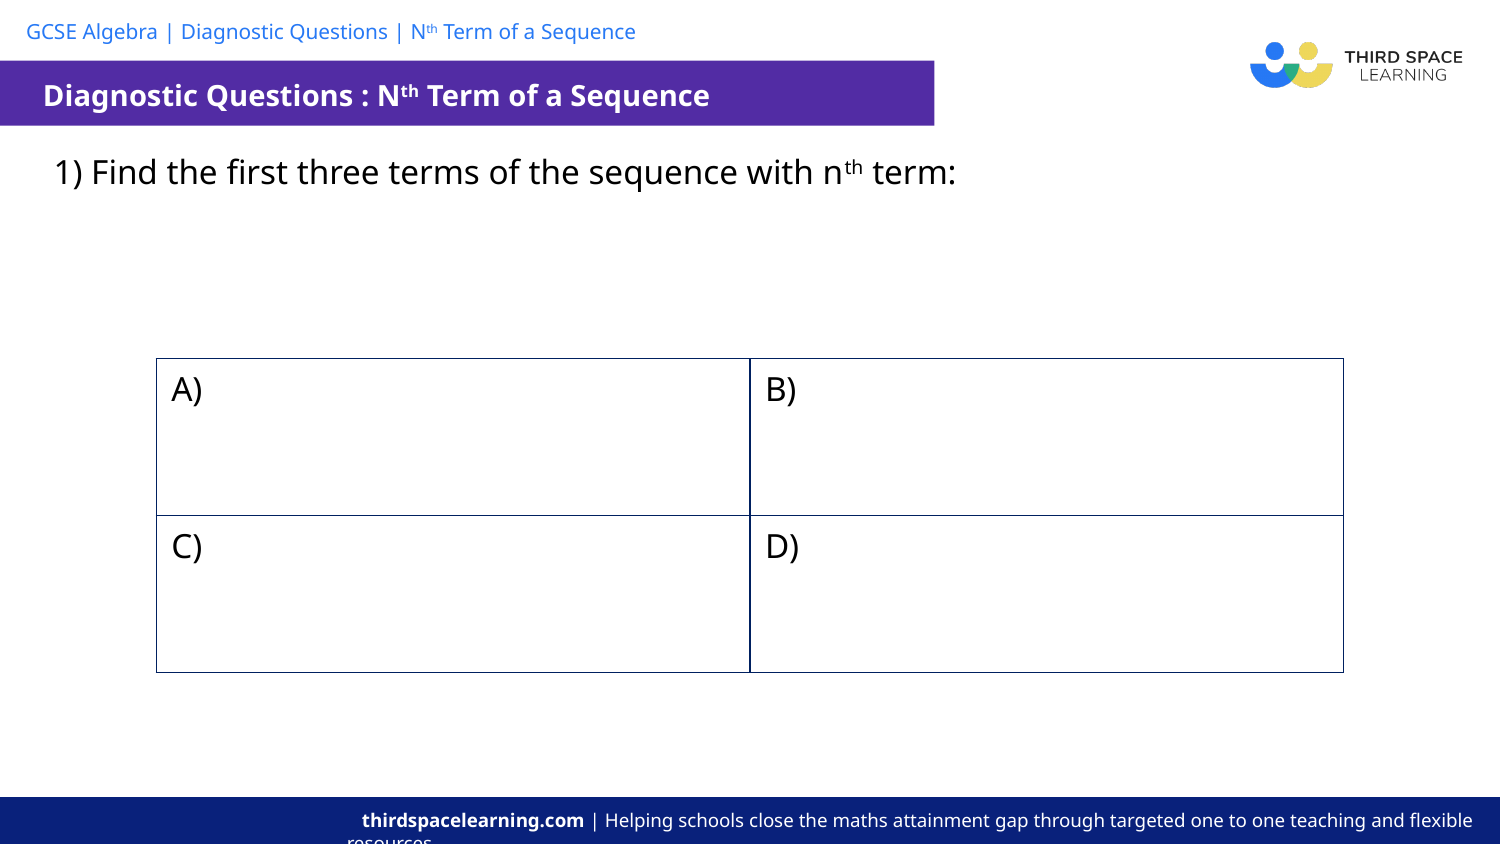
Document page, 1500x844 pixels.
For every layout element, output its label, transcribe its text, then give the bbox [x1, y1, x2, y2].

text_box Diagnostic Questions : Nth Term of a Sequence [27, 61, 849, 127]
picture [1250, 33, 1465, 99]
